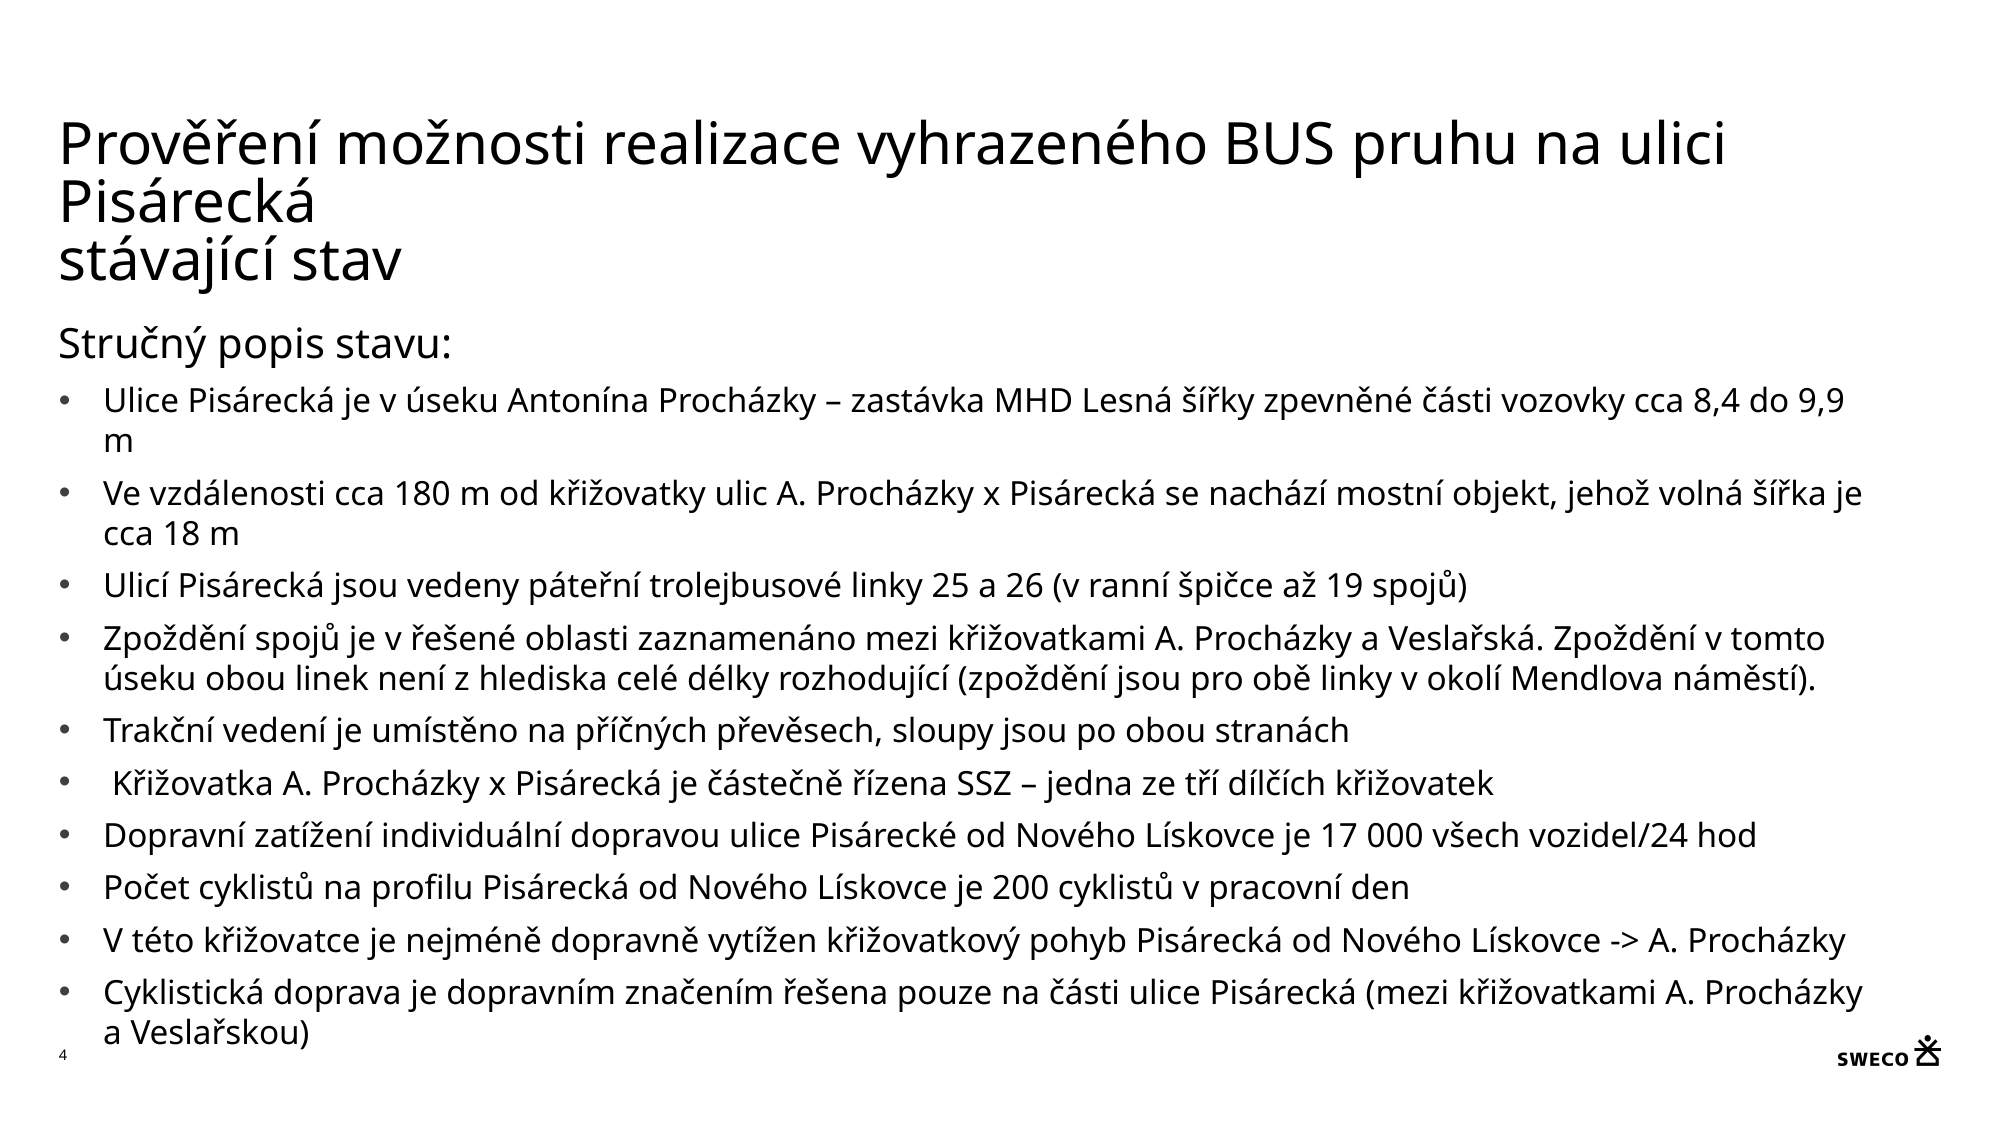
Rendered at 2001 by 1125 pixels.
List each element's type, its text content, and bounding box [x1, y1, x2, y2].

picture [1838, 1035, 1941, 1066]
list Stručný popis stavu: Ulice Pisárecká je v úseku Antonína Procházky – zastávka MHD Lesná šířky zpevněné části vozovky cca 8,4 do 9,9 m Ve vzdálenosti cca 180 m od křižovatky ulic A. Procházky x Pisárecká se nachází mostní objekt, jehož volná šířka je cca 18 m Ulicí Pisárecká jsou vedeny páteřní trolejbusové linky 25 a 26 (v ranní špičce až 19 spojů) Zpoždění spojů je v řešené oblasti zaznamenáno mezi křižovatkami A. Procházky a Veslařská. Zpoždění v tomto úseku obou linek není z hlediska celé délky rozhodující (zpoždění jsou pro obě linky v okolí Mendlova náměstí). Trakční vedení je umístěno na příčných převěsech, sloupy jsou po obou stranách Křižovatka A. Procházky x Pisárecká je částečně řízena SSZ – jedna ze tří dílčích křižovatek Dopravní zatížení individuální dopravou ulice Pisárecké od Nového Lískovce je 17 000 všech vozidel/24 hod Počet cyklistů na profilu Pisárecká od Nového Lískovce je 200 cyklistů v pracovní den V této křižovatce je nejméně dopravně vytížen křižovatkový pohyb Pisárecká od Nového Lískovce -> A. Procházky Cyklistická doprava je dopravním značením řešena pouze na části ulice Pisárecká (mezi křižovatkami A. Procházky a Veslařskou) [58, 317, 1871, 970]
slide_number 4 [58, 1036, 118, 1066]
title Prověření možnosti realizace vyhrazeného BUS pruhu na ulici Pisárecká stávající stav [58, 117, 1941, 209]
